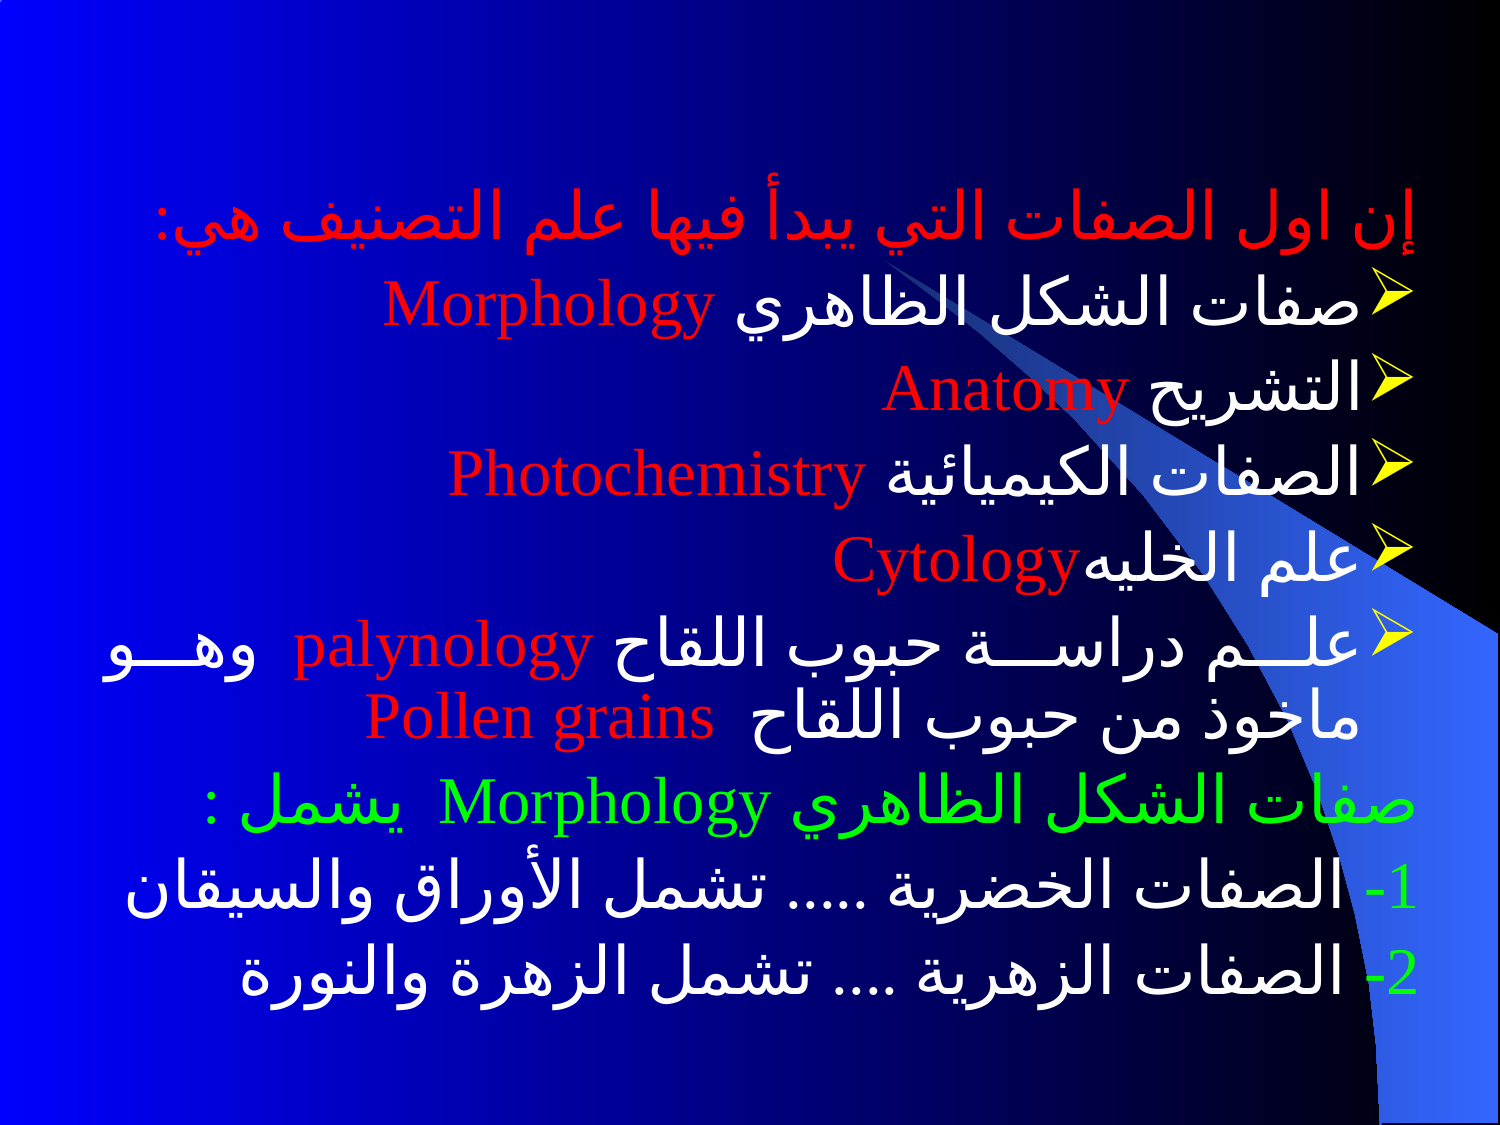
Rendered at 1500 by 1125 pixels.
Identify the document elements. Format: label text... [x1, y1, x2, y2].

list إن اول الصفات التي يبدأ فيها علم التصنيف هي: صفات الشكل الظاهري Morphology التشريح Anatomy الصفات الكيميائية Photochemistry علم الخليهCytology علم دراسة حبوب اللقاح palynology وهو ماخوذ من حبوب اللقاح Pollen grains صفات الشكل الظاهري Morphology يشمل : 1- الصفات الخضرية ..... تشمل الأوراق والسيقان 2- الصفات الزهرية .... تشمل الزهرة والنورة [74, 174, 1451, 1051]
